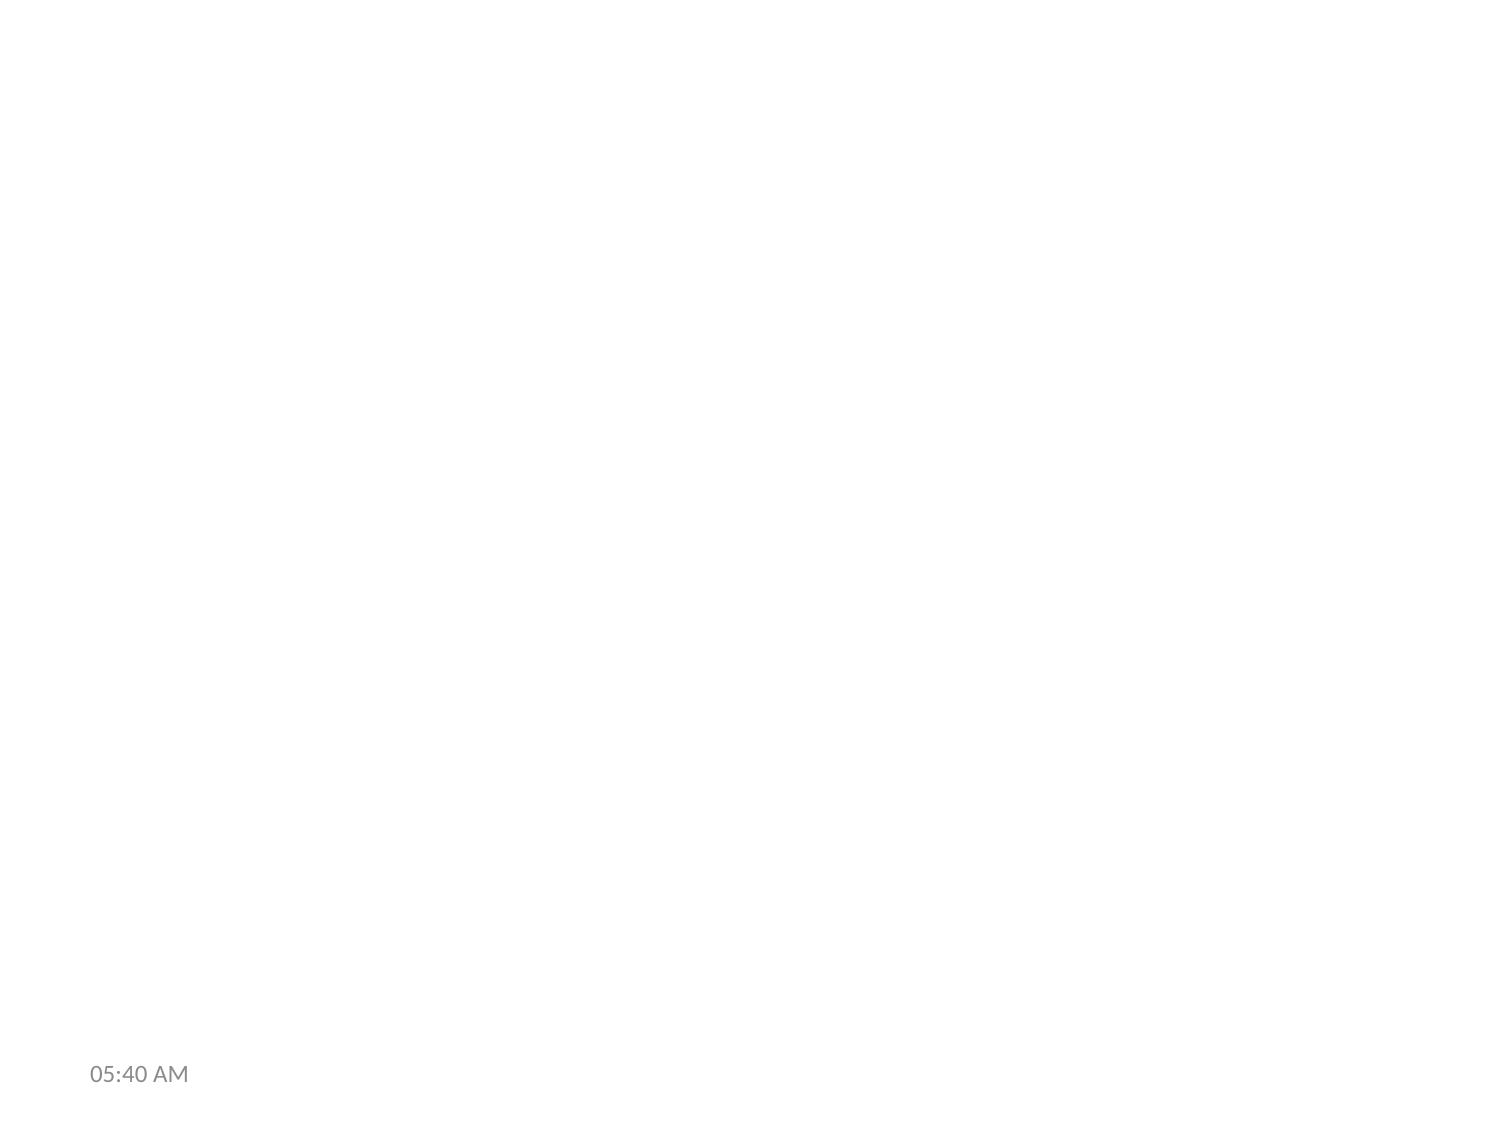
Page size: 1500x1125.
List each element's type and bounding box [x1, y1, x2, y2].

slide_number [75, 1042, 425, 1103]
